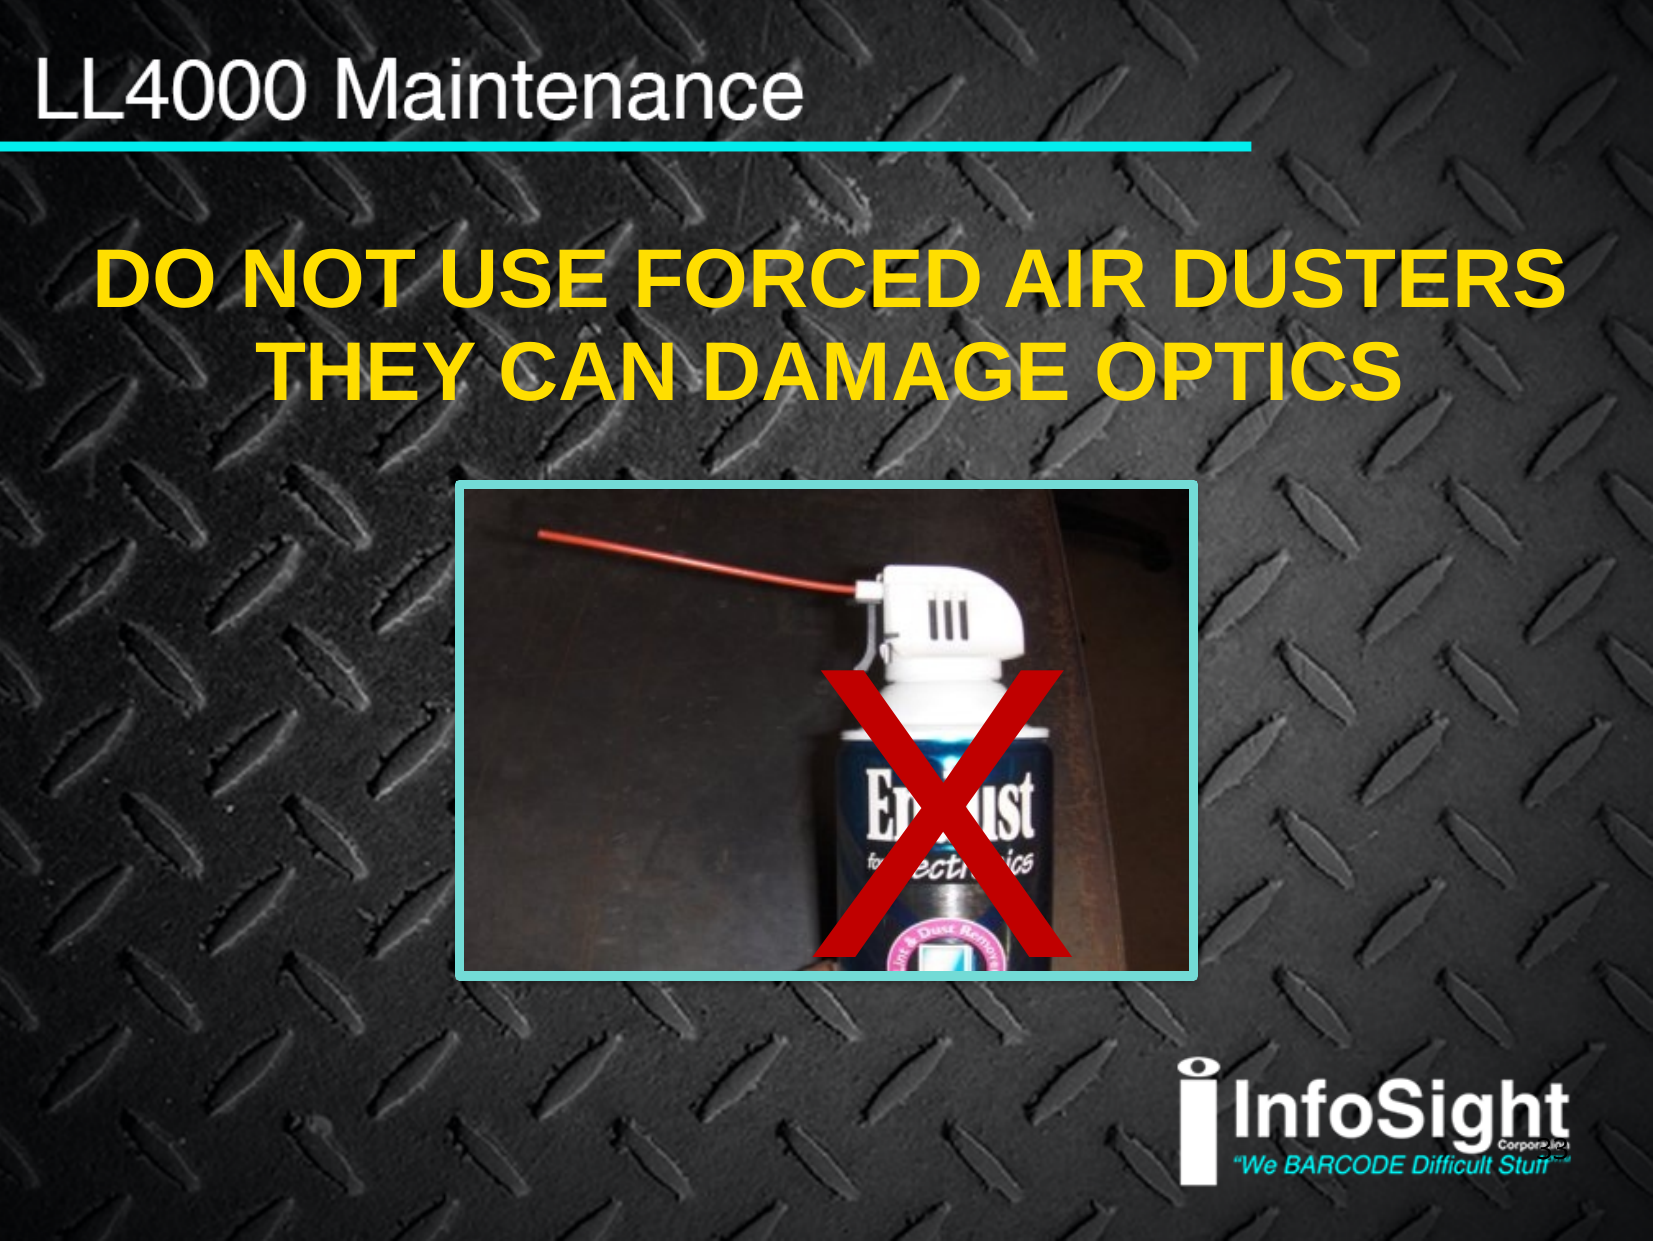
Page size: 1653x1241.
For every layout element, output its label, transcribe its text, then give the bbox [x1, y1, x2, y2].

text_box X [788, 980, 1156, 1058]
slide_number 33 [1185, 1130, 1570, 1215]
picture [0, 0, 1653, 1241]
text_box DO NOT USE FORCED AIR DUSTERS THEY CAN DAMAGE OPTICS [77, 220, 1653, 404]
